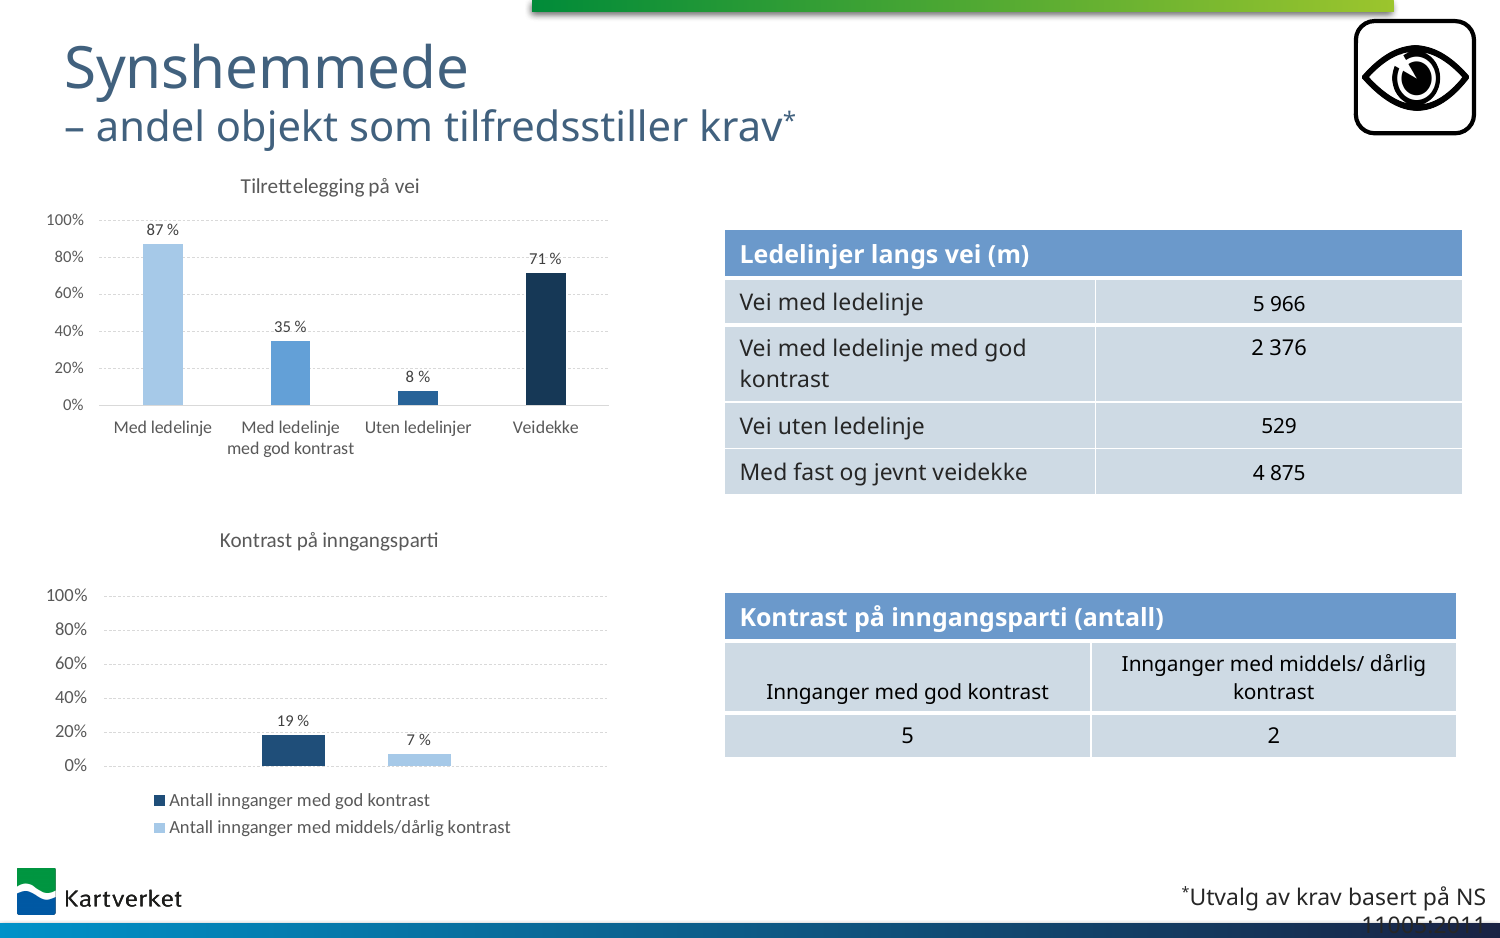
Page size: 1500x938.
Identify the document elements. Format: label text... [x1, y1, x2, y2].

table_cell 529 [1096, 403, 1462, 448]
table_cell 2 376 [1096, 327, 1462, 401]
picture [41, 520, 618, 846]
table_cell Med fast og jevnt veidekke [725, 449, 1095, 494]
table_header Ledelinjer langs vei (m) [725, 230, 1462, 276]
table_cell Innganger med god kontrast [725, 643, 1090, 711]
table_cell 5 966 [1096, 280, 1462, 323]
text_box Synshemmede – andel objekt som tilfredsstiller krav* [49, 24, 1431, 158]
table_header Kontrast på inngangsparti (antall) [725, 593, 1456, 639]
table_cell 2 [1092, 715, 1456, 757]
table_cell 5 [725, 715, 1090, 757]
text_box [1355, 20, 1475, 134]
table_cell Vei med ledelinje med god kontrast [725, 327, 1095, 401]
table_cell Vei uten ledelinje [725, 403, 1095, 448]
table_cell 4 875 [1096, 449, 1462, 494]
table_cell Innganger med middels/ dårlig kontrast [1092, 643, 1456, 711]
picture [41, 166, 619, 492]
text_box *Utvalg av krav basert på NS 11005:2011 [1068, 873, 1500, 938]
table_cell Vei med ledelinje [725, 280, 1095, 323]
